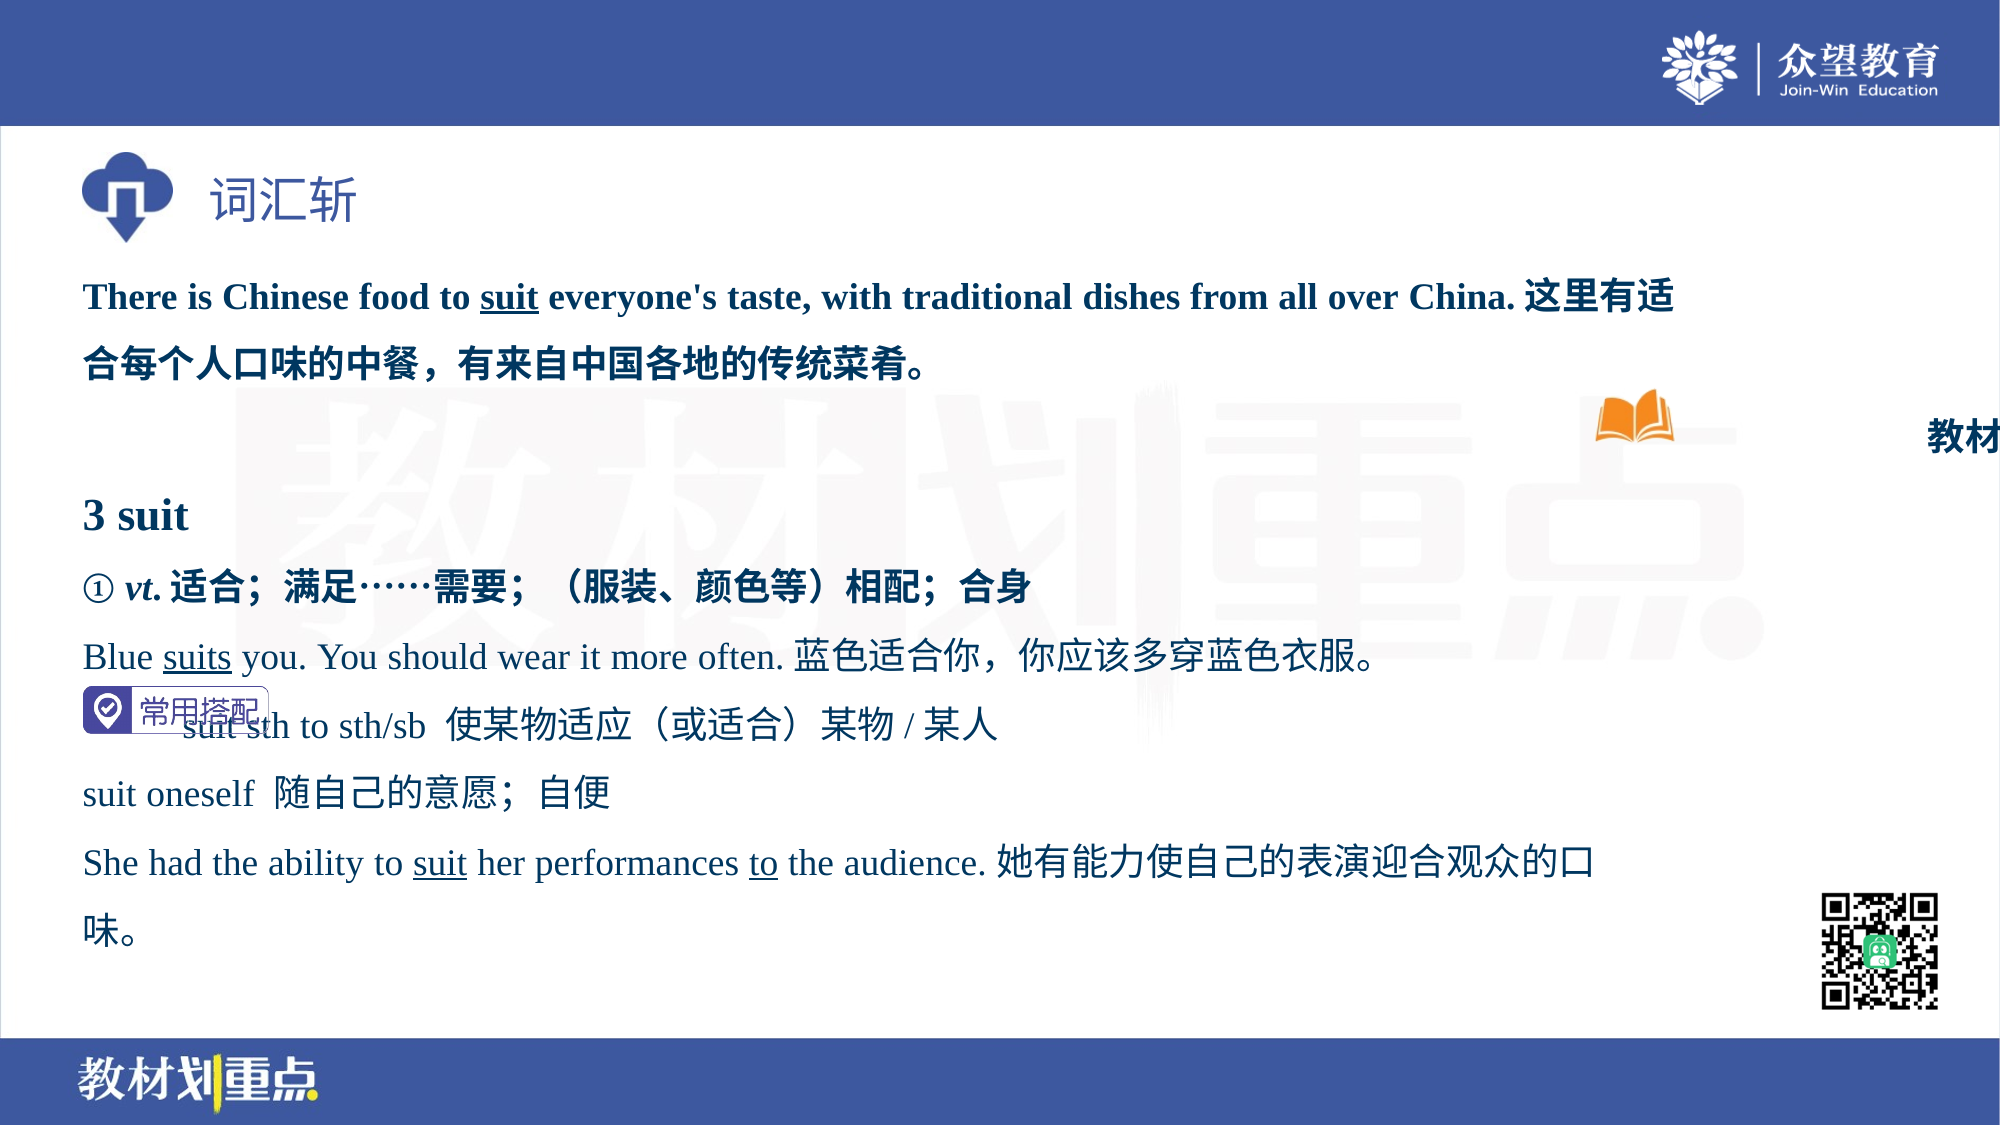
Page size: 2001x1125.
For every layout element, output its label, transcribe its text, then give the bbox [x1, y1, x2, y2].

text_box There is Chinese food to suit everyone's taste, with traditional dishes from all over China.这里有适 合每个人口味的中餐，有来自中国各地的传统菜肴。 教材P32 [82, 248, 1817, 451]
text_box 3 suit [82, 457, 1817, 598]
picture [0, 0, 2000, 1125]
